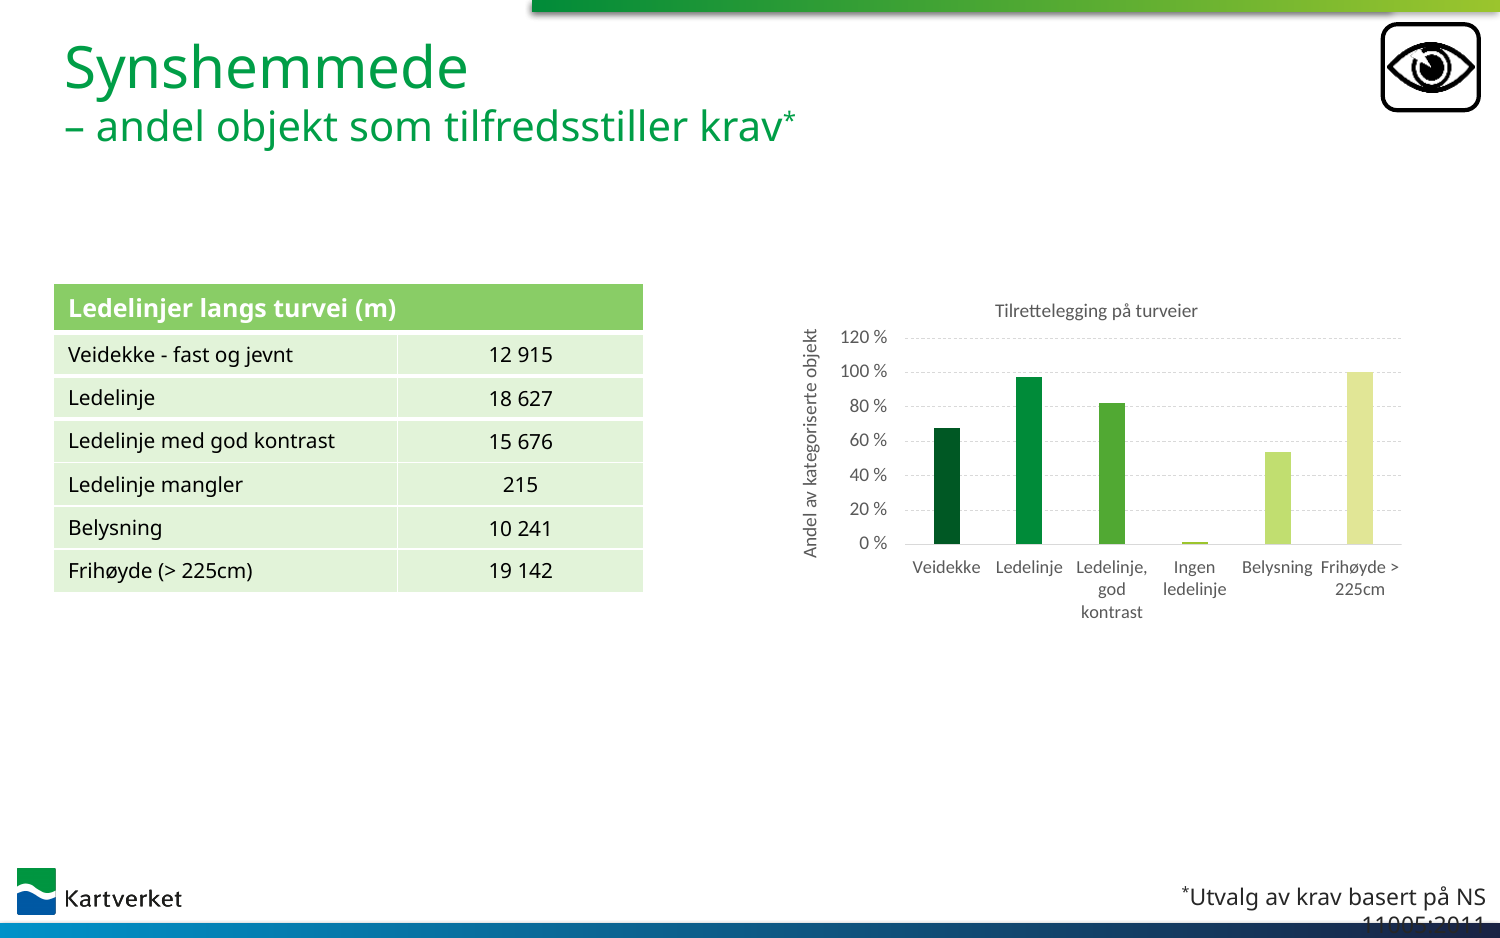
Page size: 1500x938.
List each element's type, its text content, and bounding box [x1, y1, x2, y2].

picture [791, 291, 1402, 630]
table_cell Belysning [54, 507, 397, 548]
table_cell 18 627 [398, 378, 643, 417]
text_box Synshemmede – andel objekt som tilfredsstiller krav* [49, 24, 1431, 158]
table_cell Veidekke - fast og jevnt [54, 335, 397, 374]
table_cell 15 676 [398, 421, 643, 462]
text_box *Utvalg av krav basert på NS 11005:2011 [1068, 873, 1500, 938]
table_cell Ledelinje [54, 378, 397, 417]
table_cell Ledelinje med god kontrast [54, 421, 397, 462]
table_cell 10 241 [398, 507, 643, 548]
table_cell Ledelinje mangler [54, 463, 397, 505]
table_header Ledelinjer langs turvei (m) [54, 284, 643, 330]
table_cell 215 [398, 463, 643, 505]
table_cell 12 915 [398, 335, 643, 374]
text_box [1382, 24, 1480, 111]
table_cell 19 142 [398, 550, 643, 592]
table_cell Frihøyde (> 225cm) [54, 550, 397, 592]
